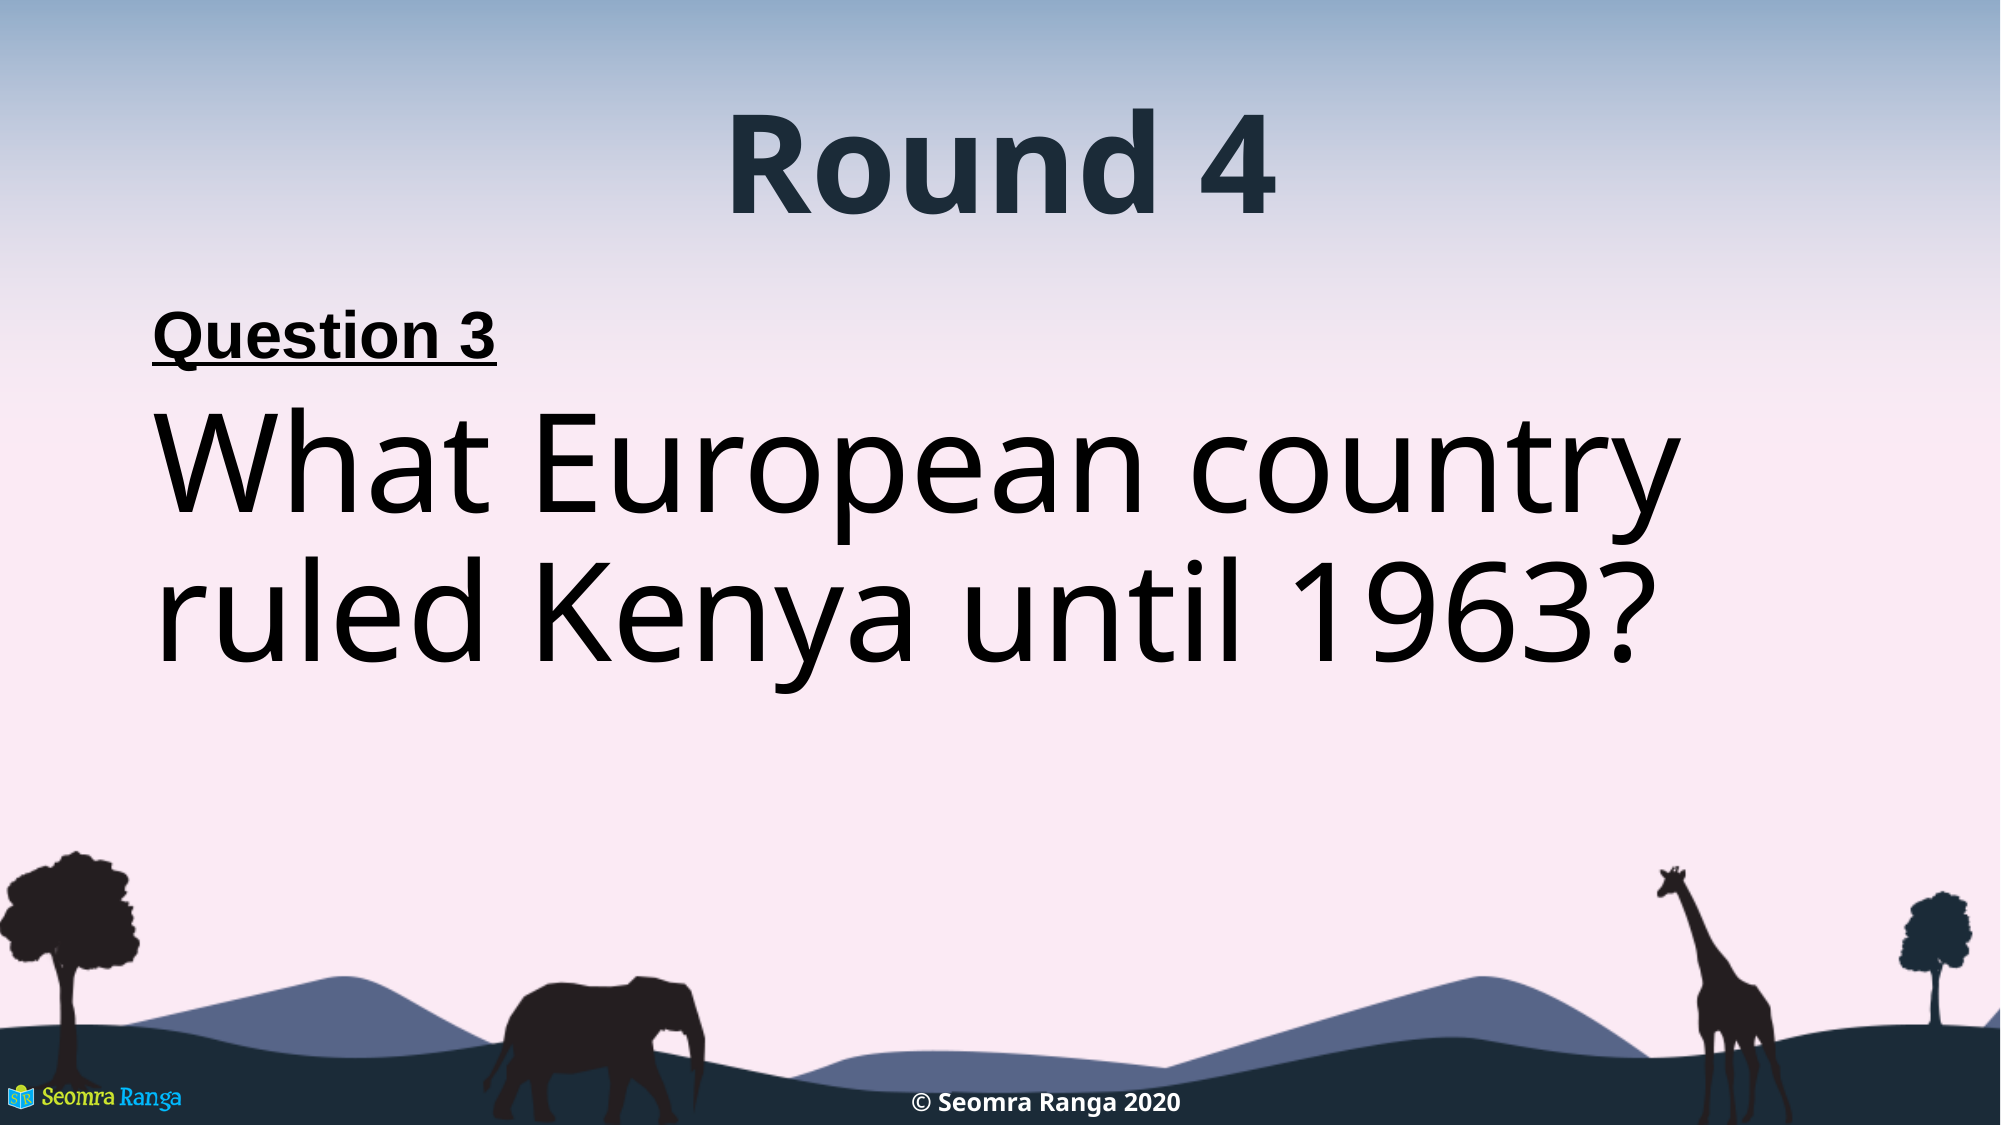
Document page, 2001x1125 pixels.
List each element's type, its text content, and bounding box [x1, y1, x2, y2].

picture [0, 0, 2001, 1125]
text_box © Seomra Ranga 2020 www.seomraranga.com [762, 1079, 1330, 1125]
title Round 4 [137, 59, 1863, 278]
list Question 3 What European country ruled Kenya until 1963? [137, 293, 1863, 1014]
